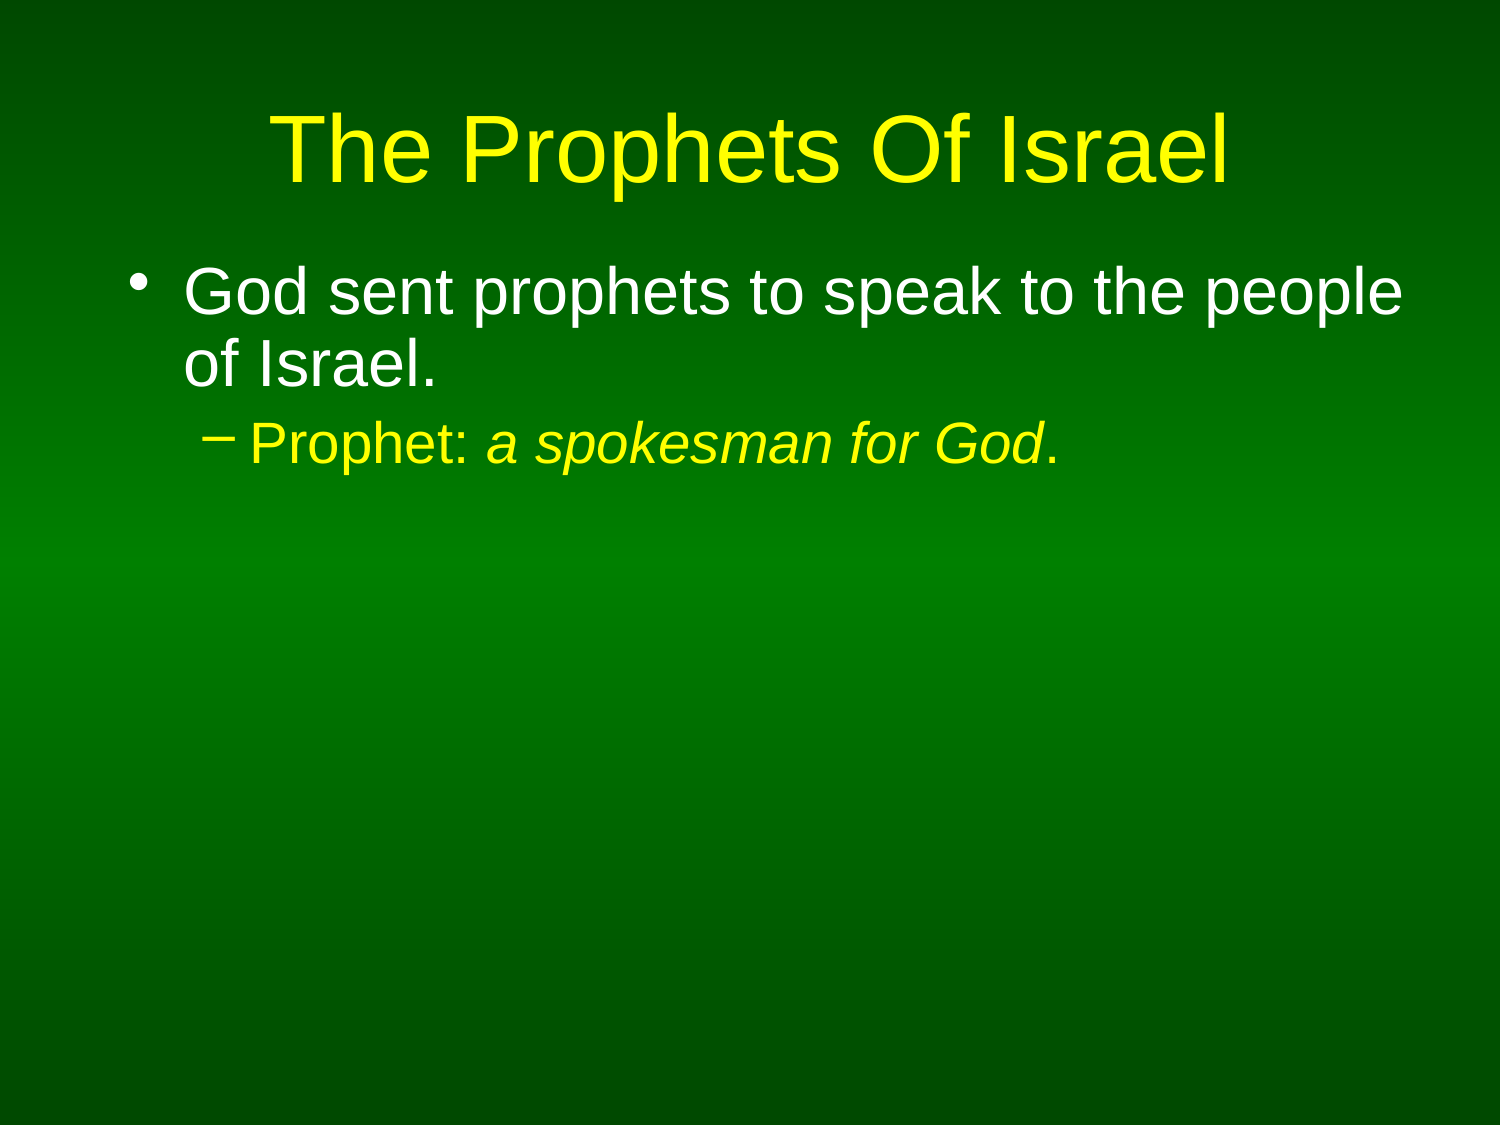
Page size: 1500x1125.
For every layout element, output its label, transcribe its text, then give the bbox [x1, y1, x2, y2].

title The Prophets Of Israel [37, 50, 1463, 238]
list God sent prophets to speak to the people of Israel. Prophet: a spokesman for God. [112, 249, 1438, 500]
